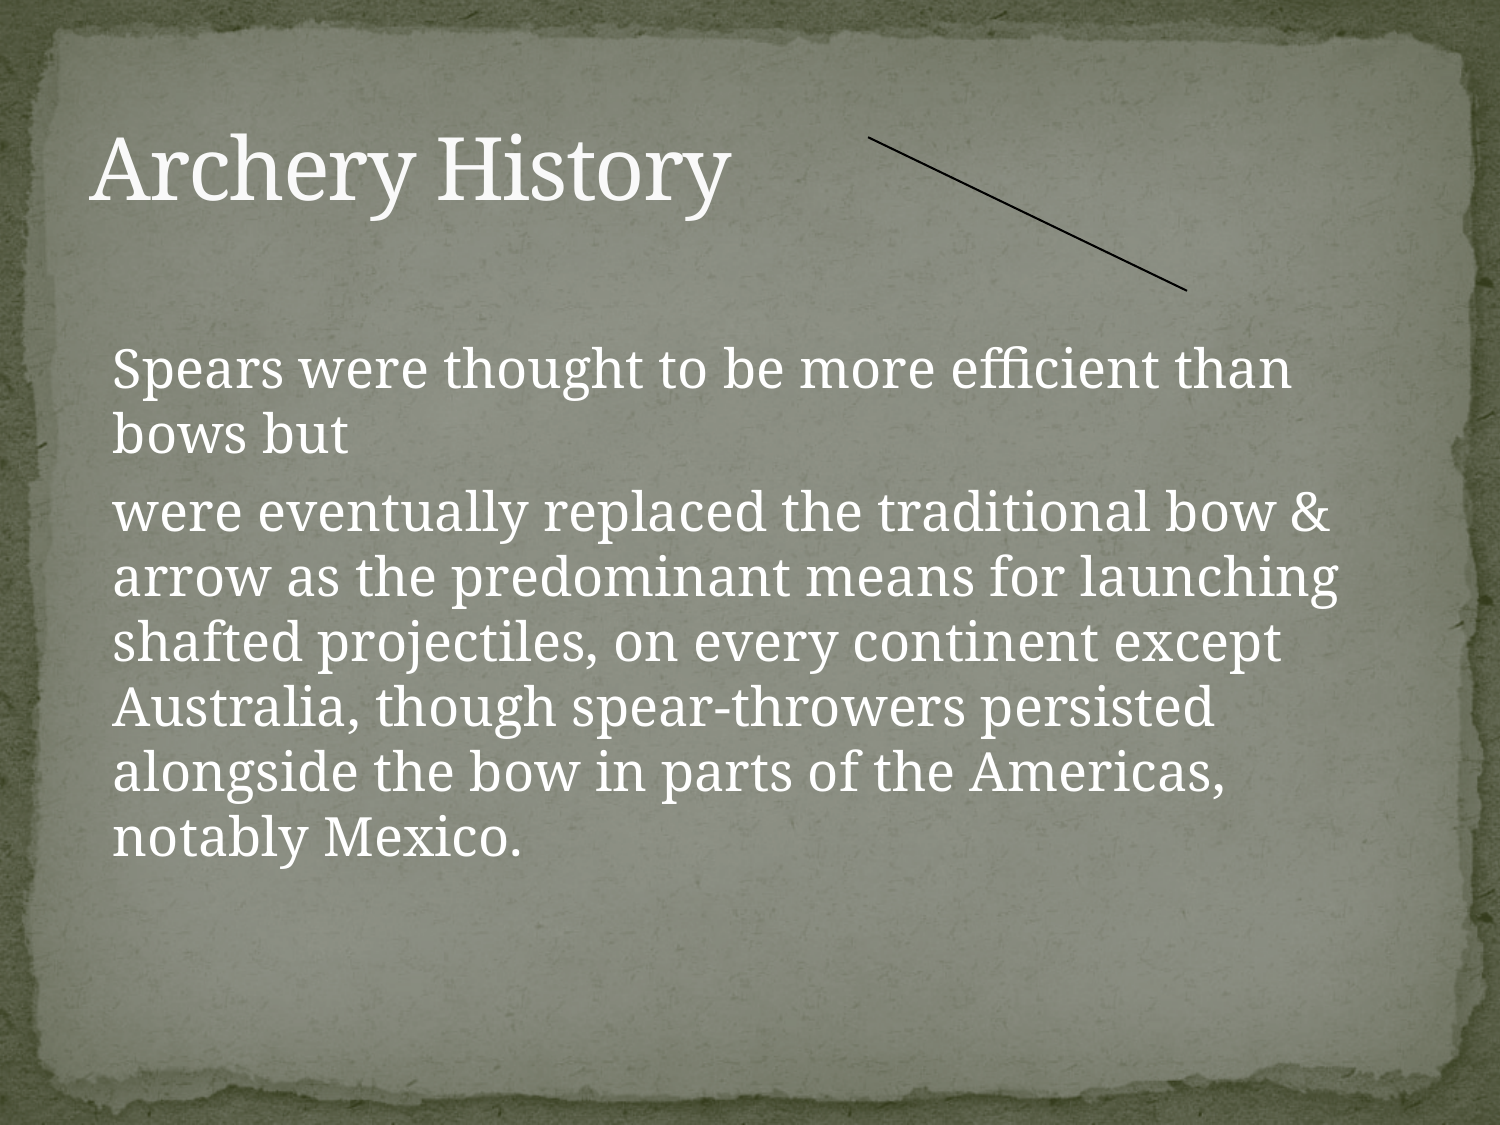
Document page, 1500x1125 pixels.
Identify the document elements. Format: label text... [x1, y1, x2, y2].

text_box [870, 139, 1187, 289]
list Spears were thought to be more efficient than bows but were eventually replaced the traditional bow & arrow as the predominant means for launching shafted projectiles, on every continent except Australia, though spear-throwers persisted alongside the bow in parts of the Americas, notably Mexico. [53, 249, 1447, 1000]
title Archery History [74, 24, 1425, 225]
